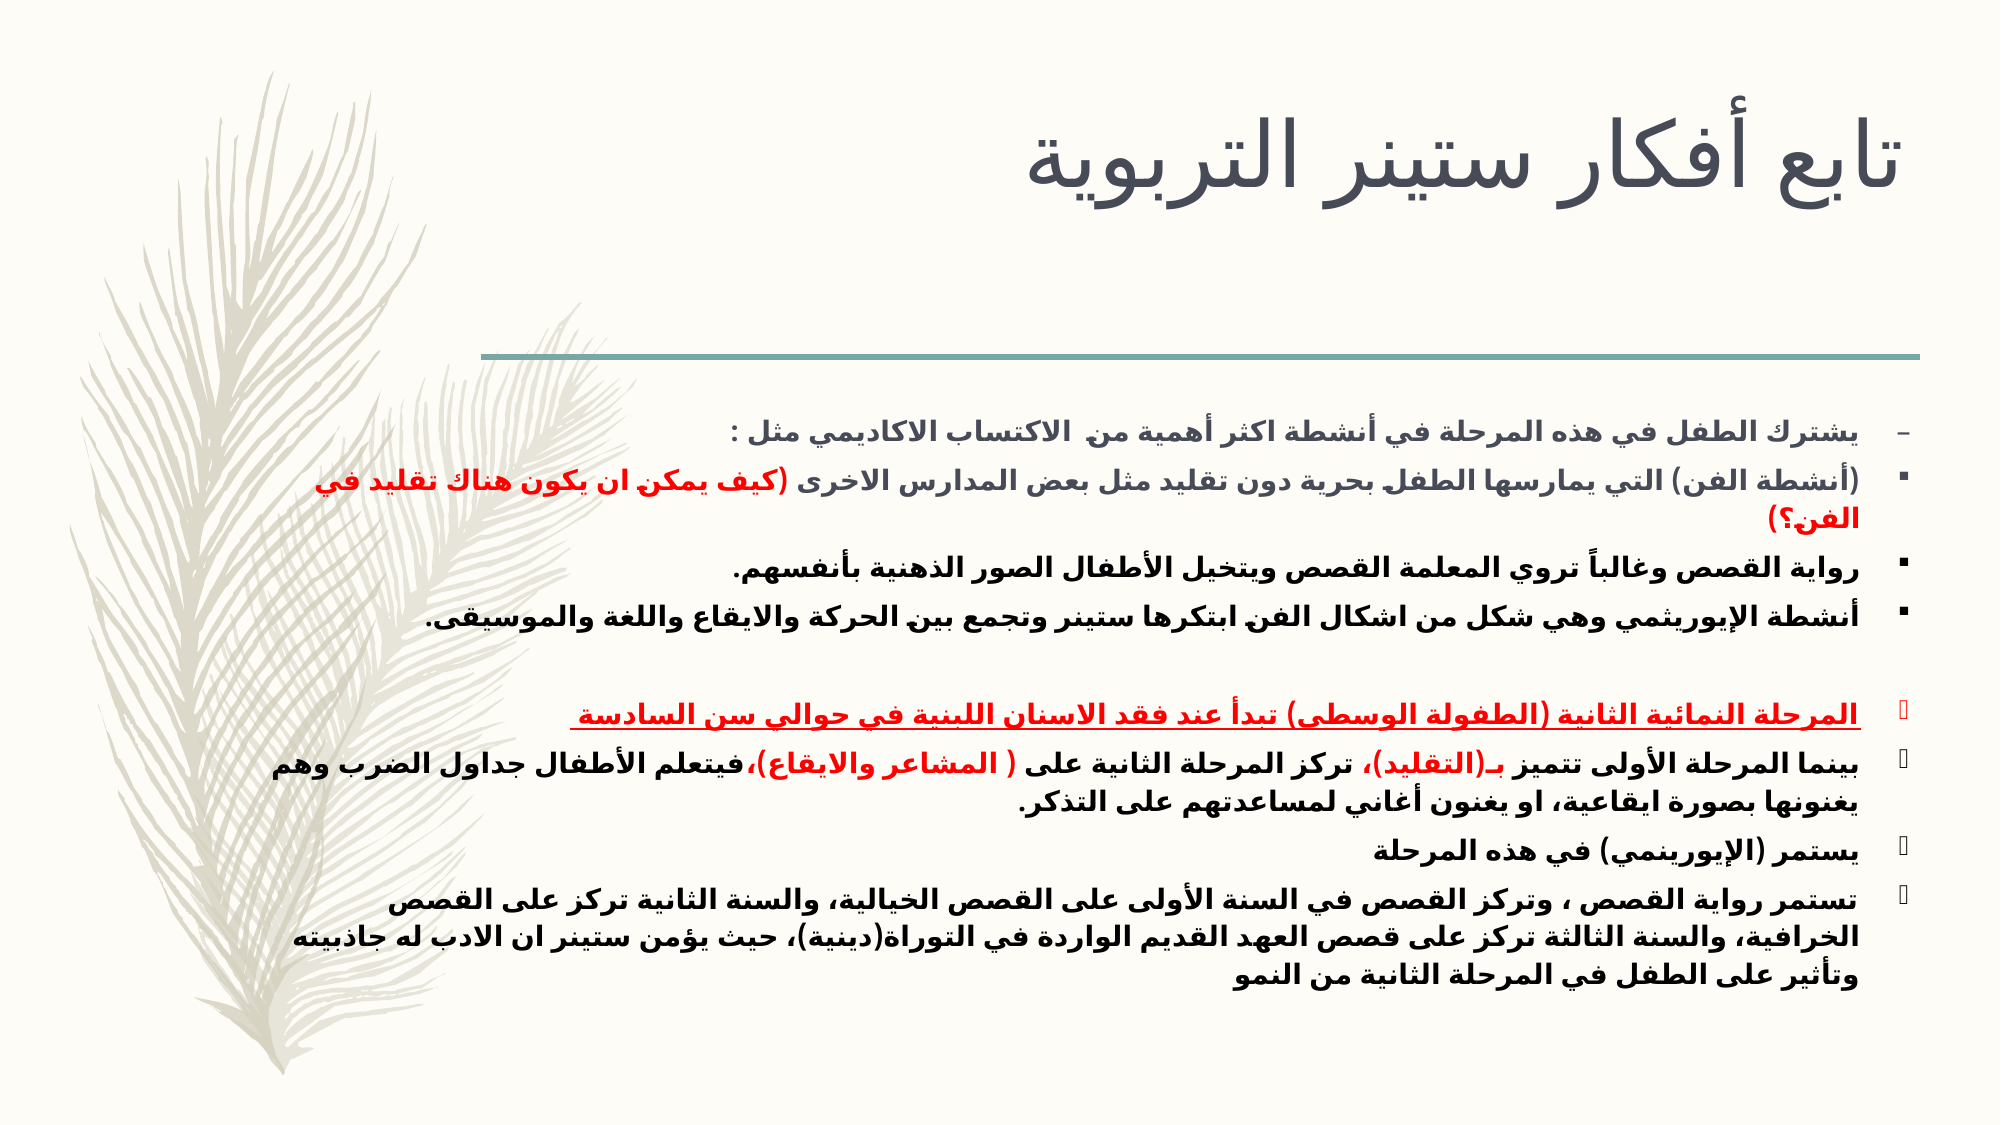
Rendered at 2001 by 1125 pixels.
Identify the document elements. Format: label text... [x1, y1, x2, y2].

list يشترك الطفل في هذه المرحلة في أنشطة اكثر أهمية من الاكتساب الاكاديمي مثل : (أنشطة الفن) التي يمارسها الطفل بحرية دون تقليد مثل بعض المدارس الاخرى (كيف يمكن ان يكون هناك تقليد في الفن؟) رواية القصص وغالباً تروي المعلمة القصص ويتخيل الأطفال الصور الذهنية بأنفسهم. أنشطة الإيوريثمي وهي شكل من اشكال الفن ابتكرها ستينر وتجمع بين الحركة والايقاع واللغة والموسيقى. المرحلة النمائية الثانية (الطفولة الوسطى) تبدأ عند فقد الاسنان اللبنية في حوالي سن السادسة بينما المرحلة الأولى تتميز بـ(التقليد)، تركز المرحلة الثانية على ( المشاعر والايقاع)،فيتعلم الأطفال جداول الضرب وهم يغنونها بصورة ايقاعية، او يغنون أغاني لمساعدتهم على التذكر. يستمر (الإيورينمي) في هذه المرحلة تستمر رواية القصص ، وتركز القصص في السنة الأولى على القصص الخيالية، والسنة الثانية تركز على القصص الخرافية، والسنة الثالثة تركز على قصص العهد القديم الواردة في التوراة(دينية)، حيث يؤمن ستينر ان الادب له جاذبيته وتأثير على الطفل في المرحلة الثانية من النمو [253, 402, 1920, 1004]
title تابع أفكار ستينر التربوية [481, 93, 1920, 350]
